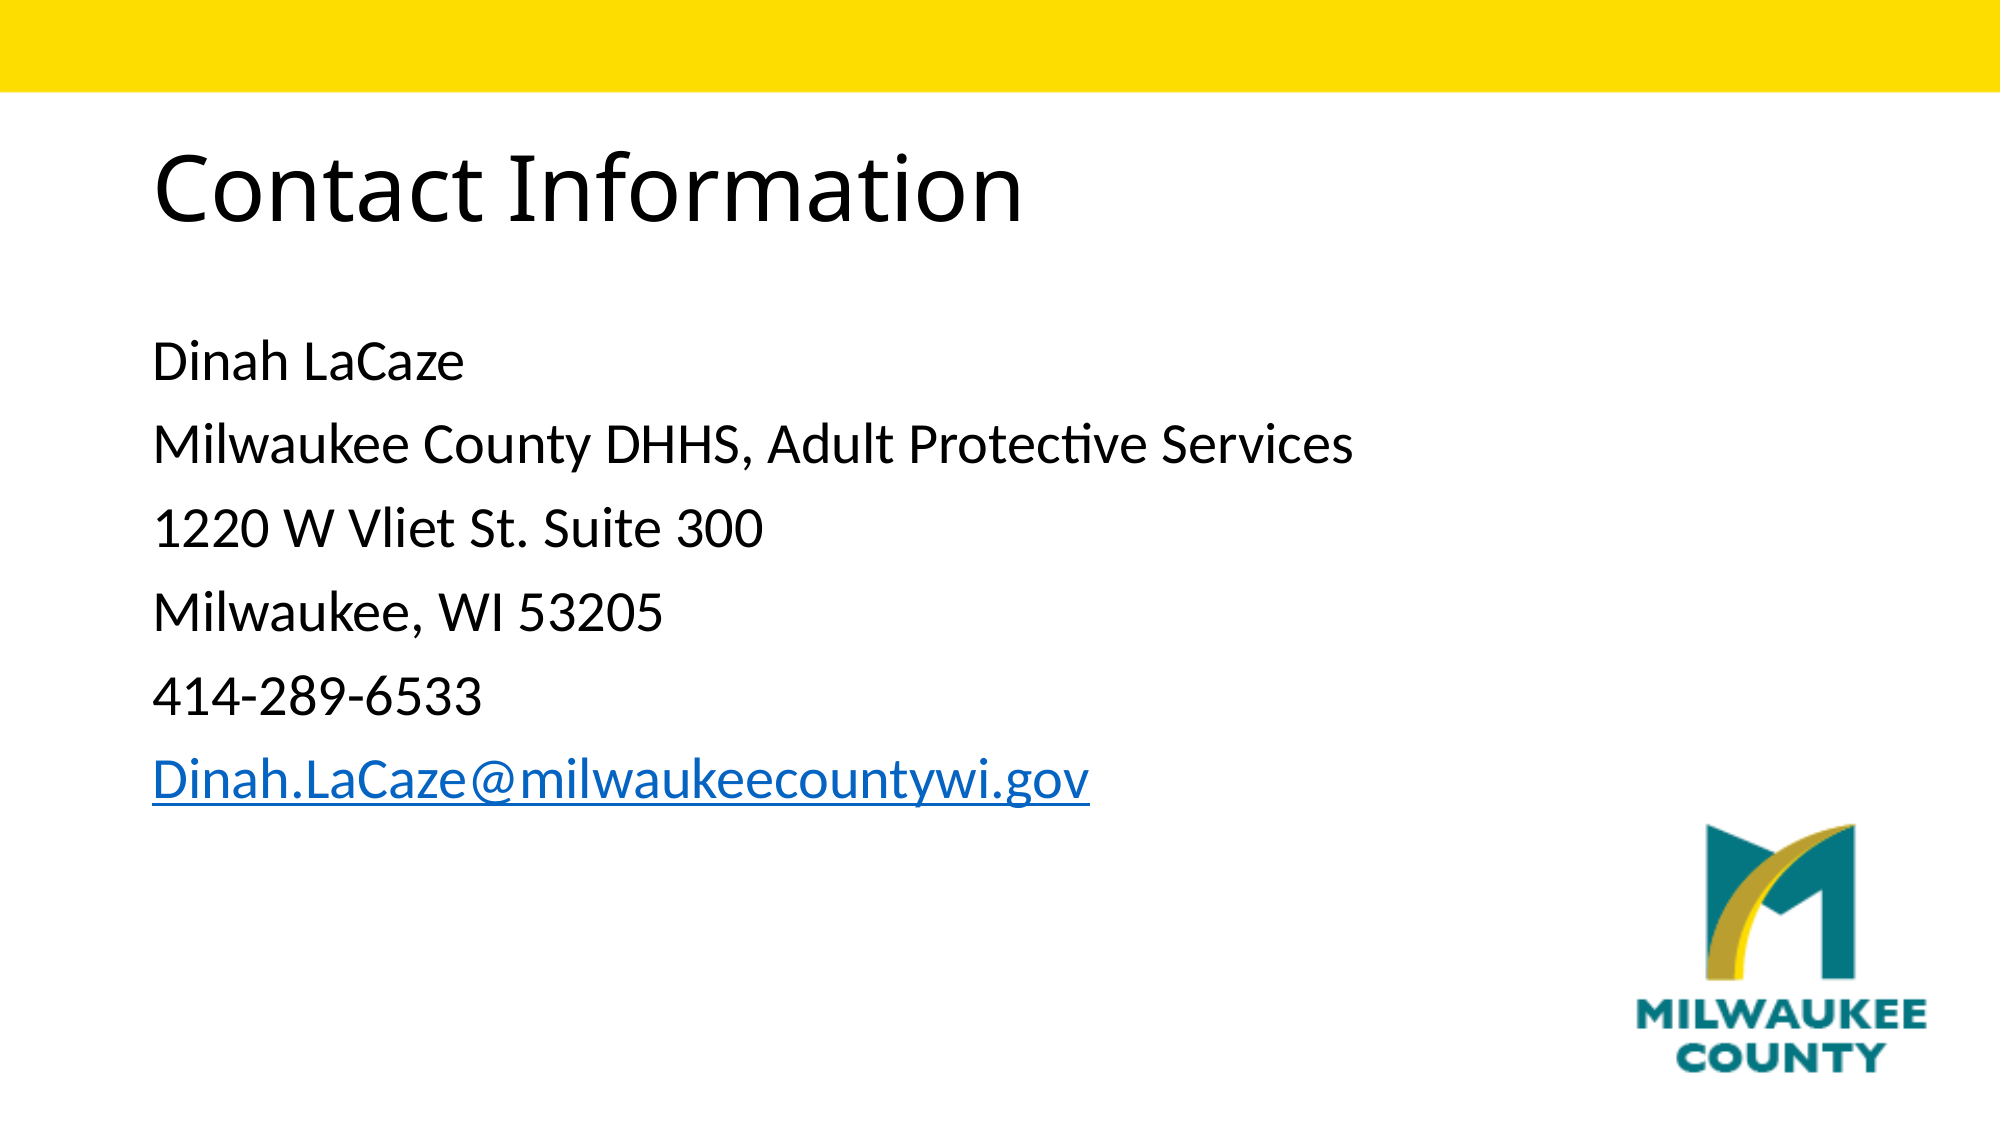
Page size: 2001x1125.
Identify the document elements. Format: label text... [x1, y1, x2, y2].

list Dinah LaCaze Milwaukee County DHHS, Adult Protective Services 1220 W Vliet St. Suite 300 Milwaukee, WI 53205 414-289-6533 Dinah.LaCaze@milwaukeecountywi.gov [137, 322, 1863, 1036]
title Contact Information [137, 82, 1863, 300]
picture [0, 0, 2000, 1125]
